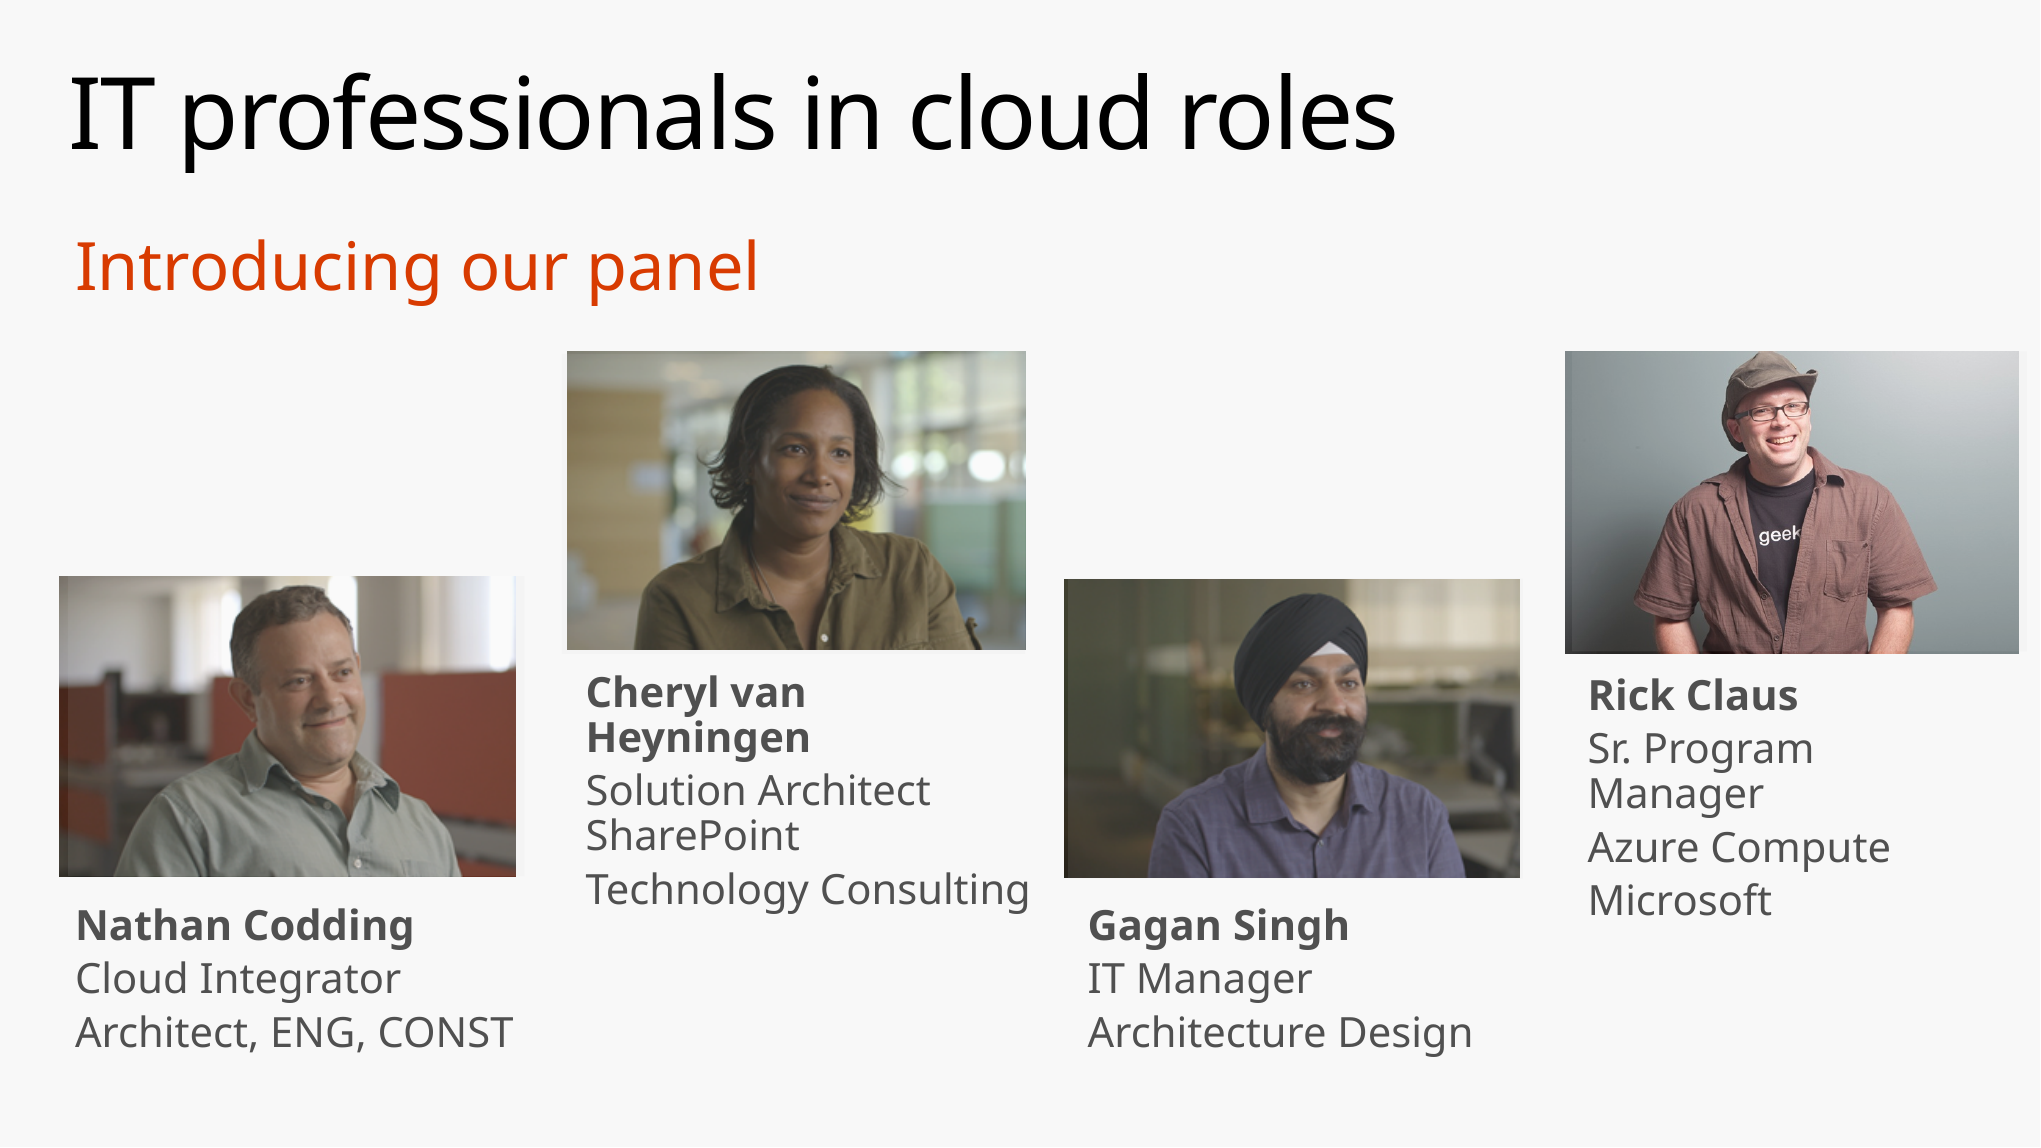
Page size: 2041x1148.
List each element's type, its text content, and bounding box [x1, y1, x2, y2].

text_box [44, 575, 596, 1083]
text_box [1057, 578, 1524, 1083]
title IT professionals in cloud roles [45, 48, 1996, 199]
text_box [555, 351, 1069, 895]
list Introducing our panel [45, 208, 913, 330]
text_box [1557, 351, 2028, 907]
